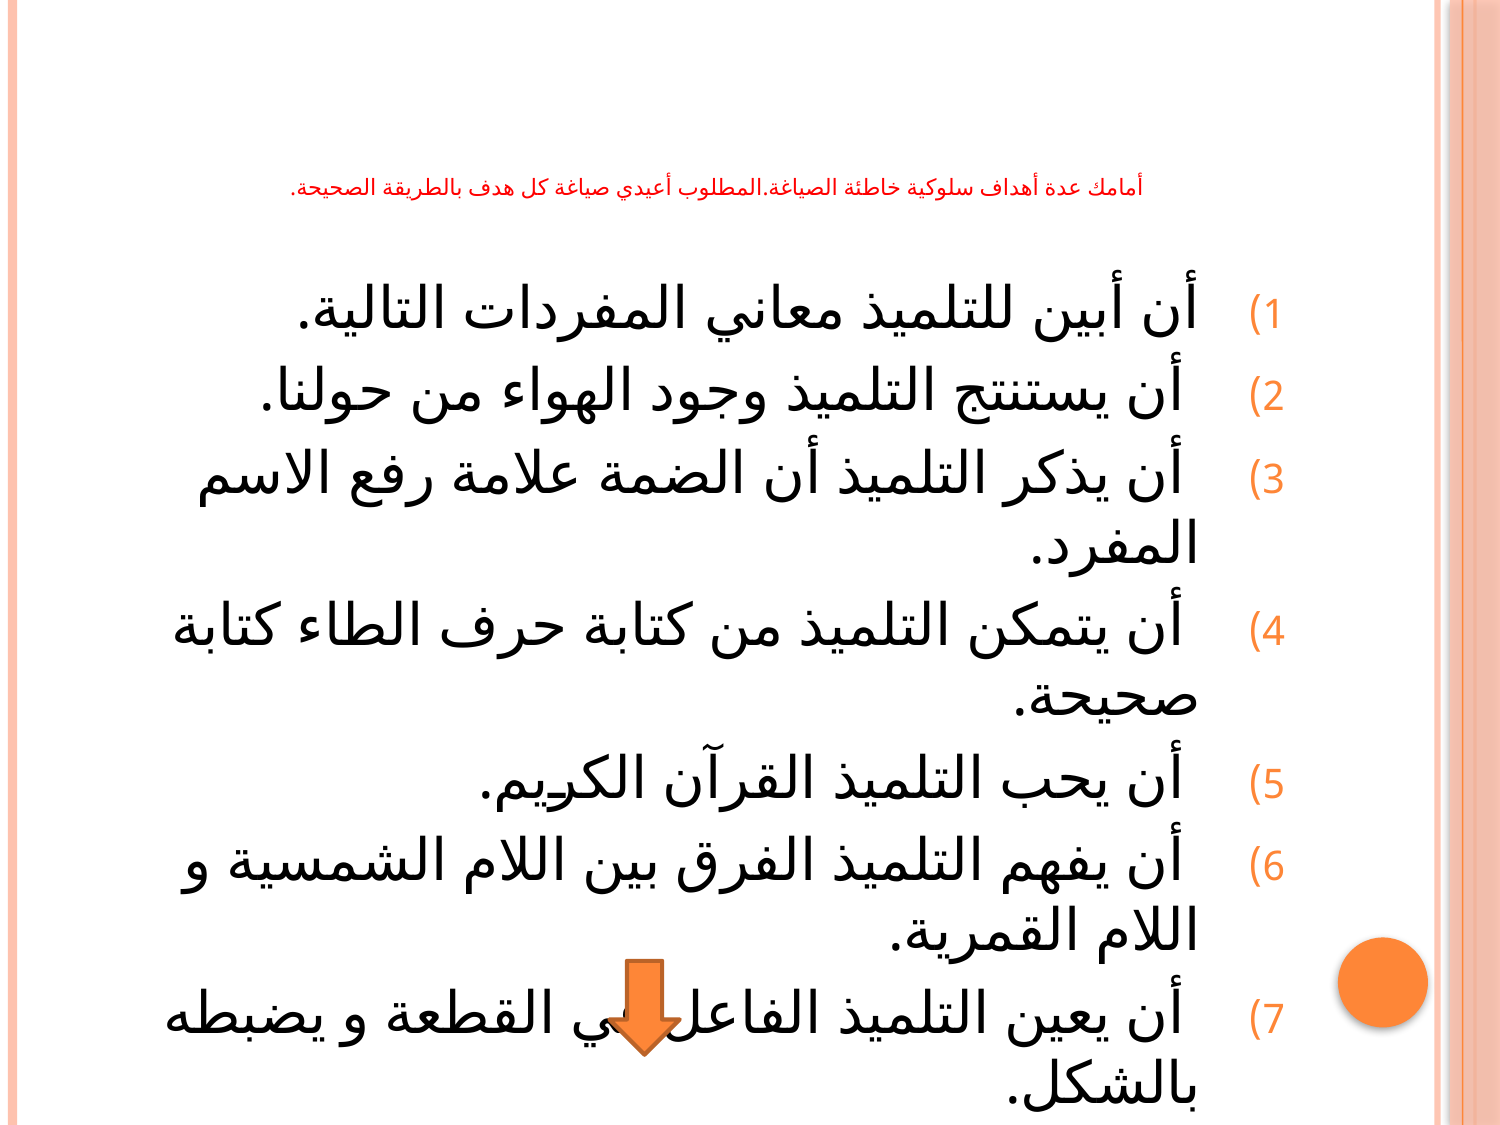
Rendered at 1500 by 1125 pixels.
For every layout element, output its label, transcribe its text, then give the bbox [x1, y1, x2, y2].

text_box [607, 958, 682, 1057]
title أمامك عدة أهداف سلوكية خاطئة الصياغة.المطلوب أعيدي صياغة كل هدف بالطريقة الصحيحة. [75, 0, 1360, 235]
list أن أبين للتلميذ معاني المفردات التالية. أن يستنتج التلميذ وجود الهواء من حولنا. أن يذكر التلميذ أن الضمة علامة رفع الاسم المفرد. أن يتمكن التلميذ من كتابة حرف الطاء كتابة صحيحة. أن يحب التلميذ القرآن الكريم. أن يفهم التلميذ الفرق بين اللام الشمسية و اللام القمرية. أن يعين التلميذ الفاعل في القطعة و يضبطه بالشكل. الحل الصحيح [75, 262, 1300, 1062]
